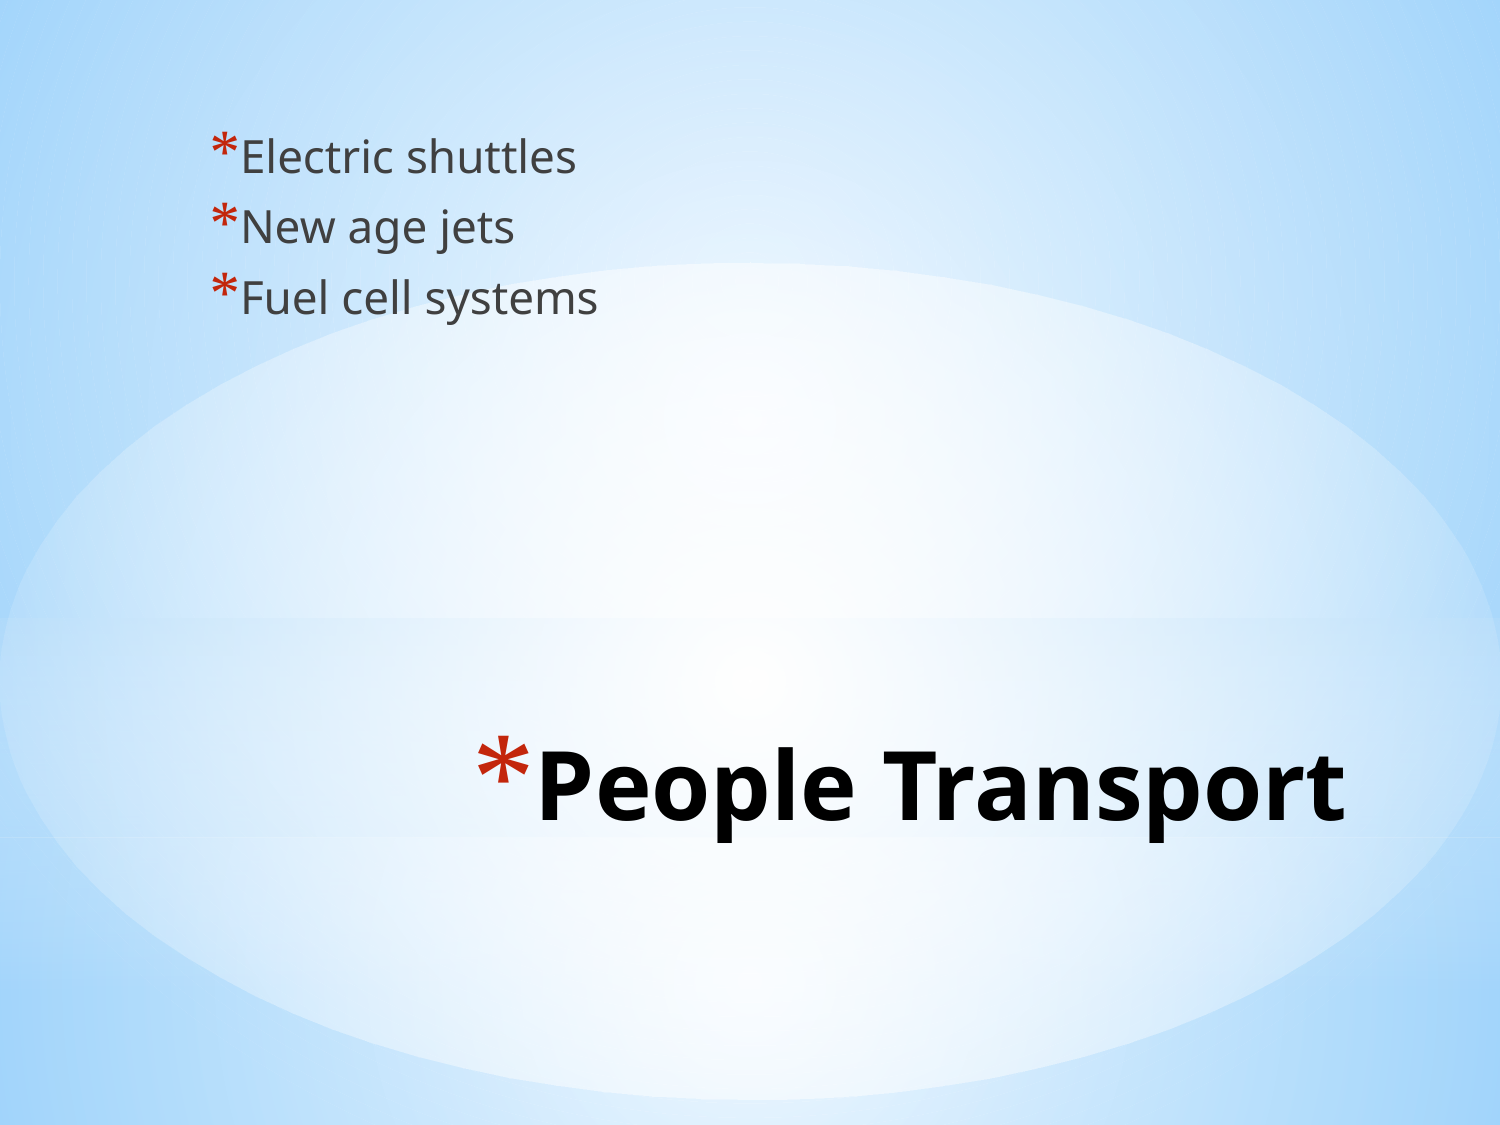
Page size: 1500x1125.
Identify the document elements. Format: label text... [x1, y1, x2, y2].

list Electric shuttles New age jets Fuel cell systems [187, 120, 1238, 690]
title People Transport [294, 717, 1363, 905]
